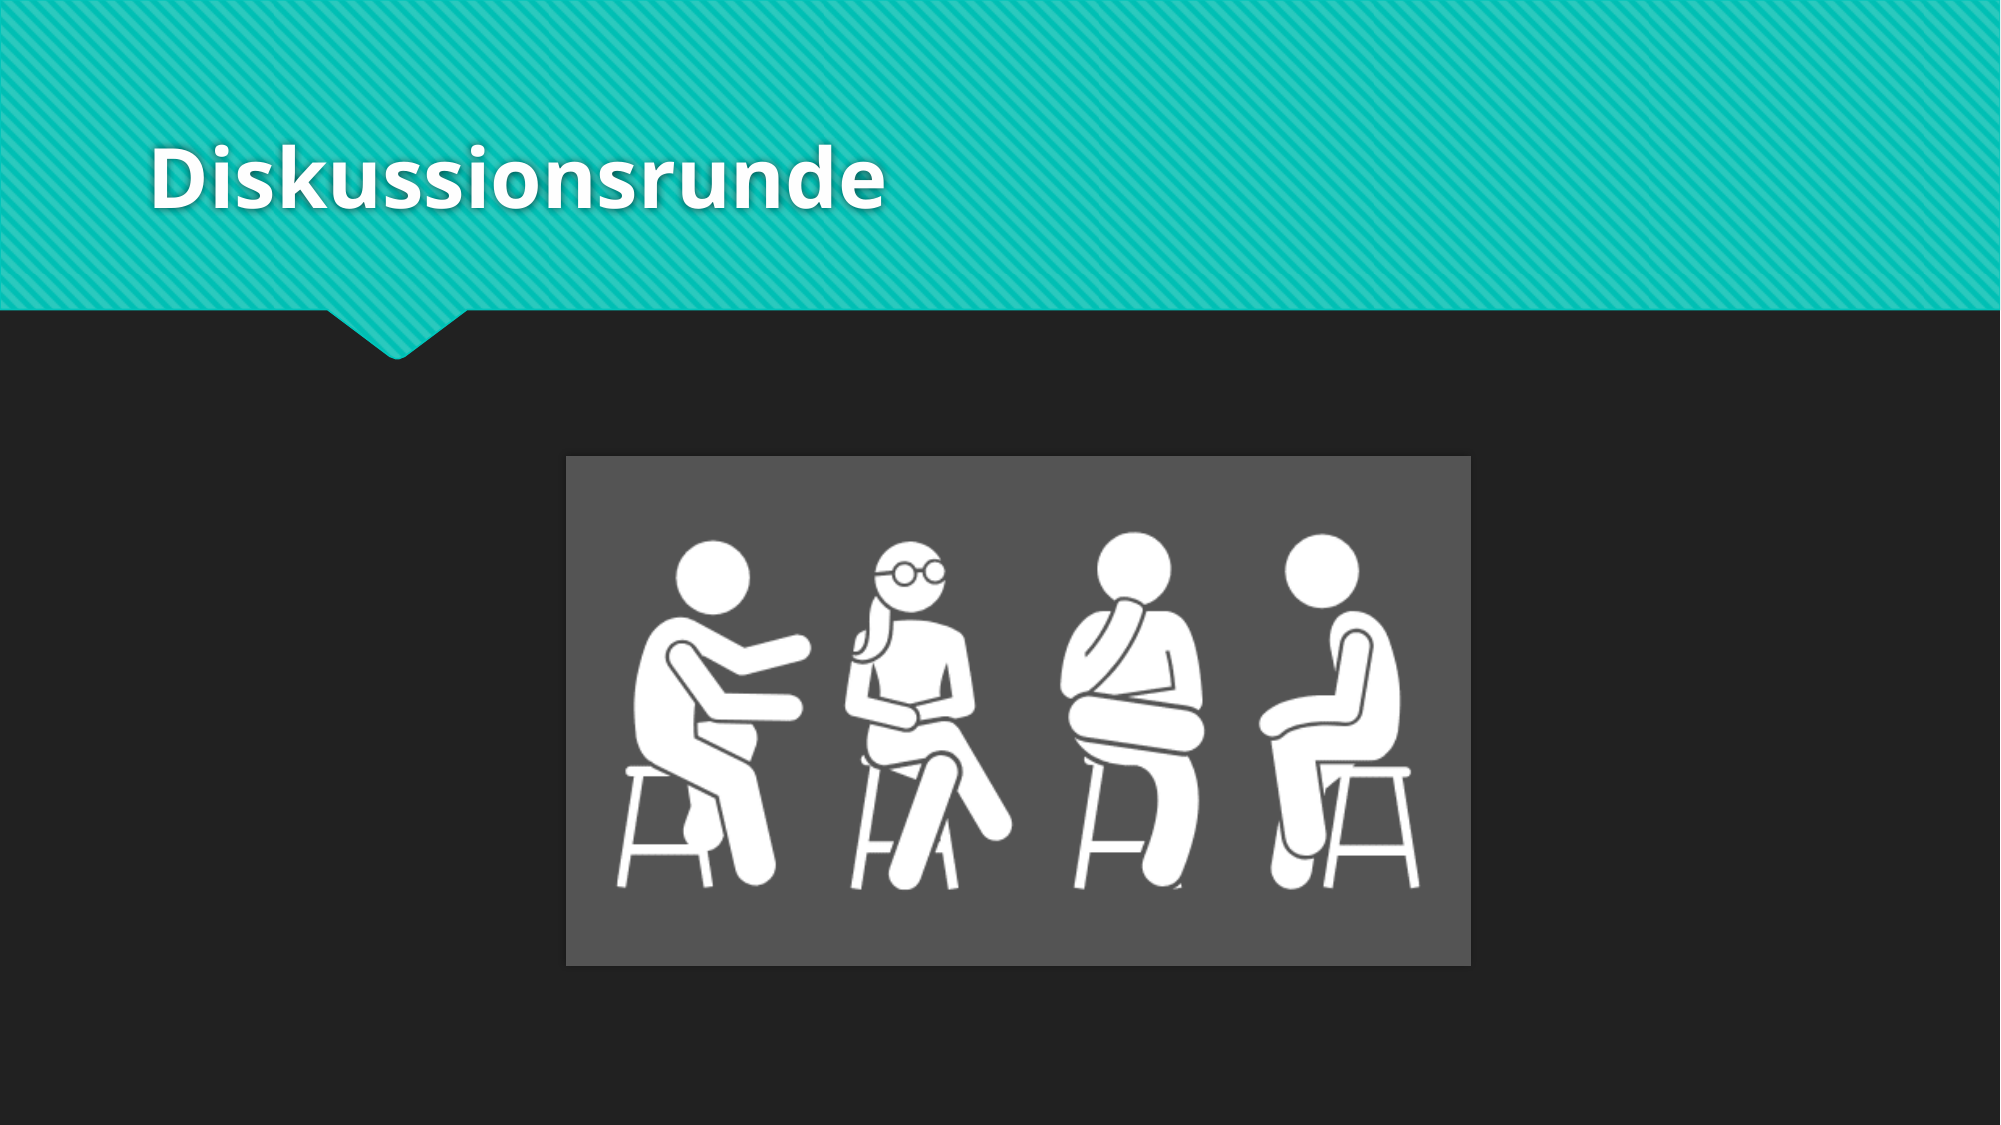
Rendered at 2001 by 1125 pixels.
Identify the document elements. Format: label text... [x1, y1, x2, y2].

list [566, 456, 1471, 966]
title Diskussionsrunde [132, 73, 1868, 233]
